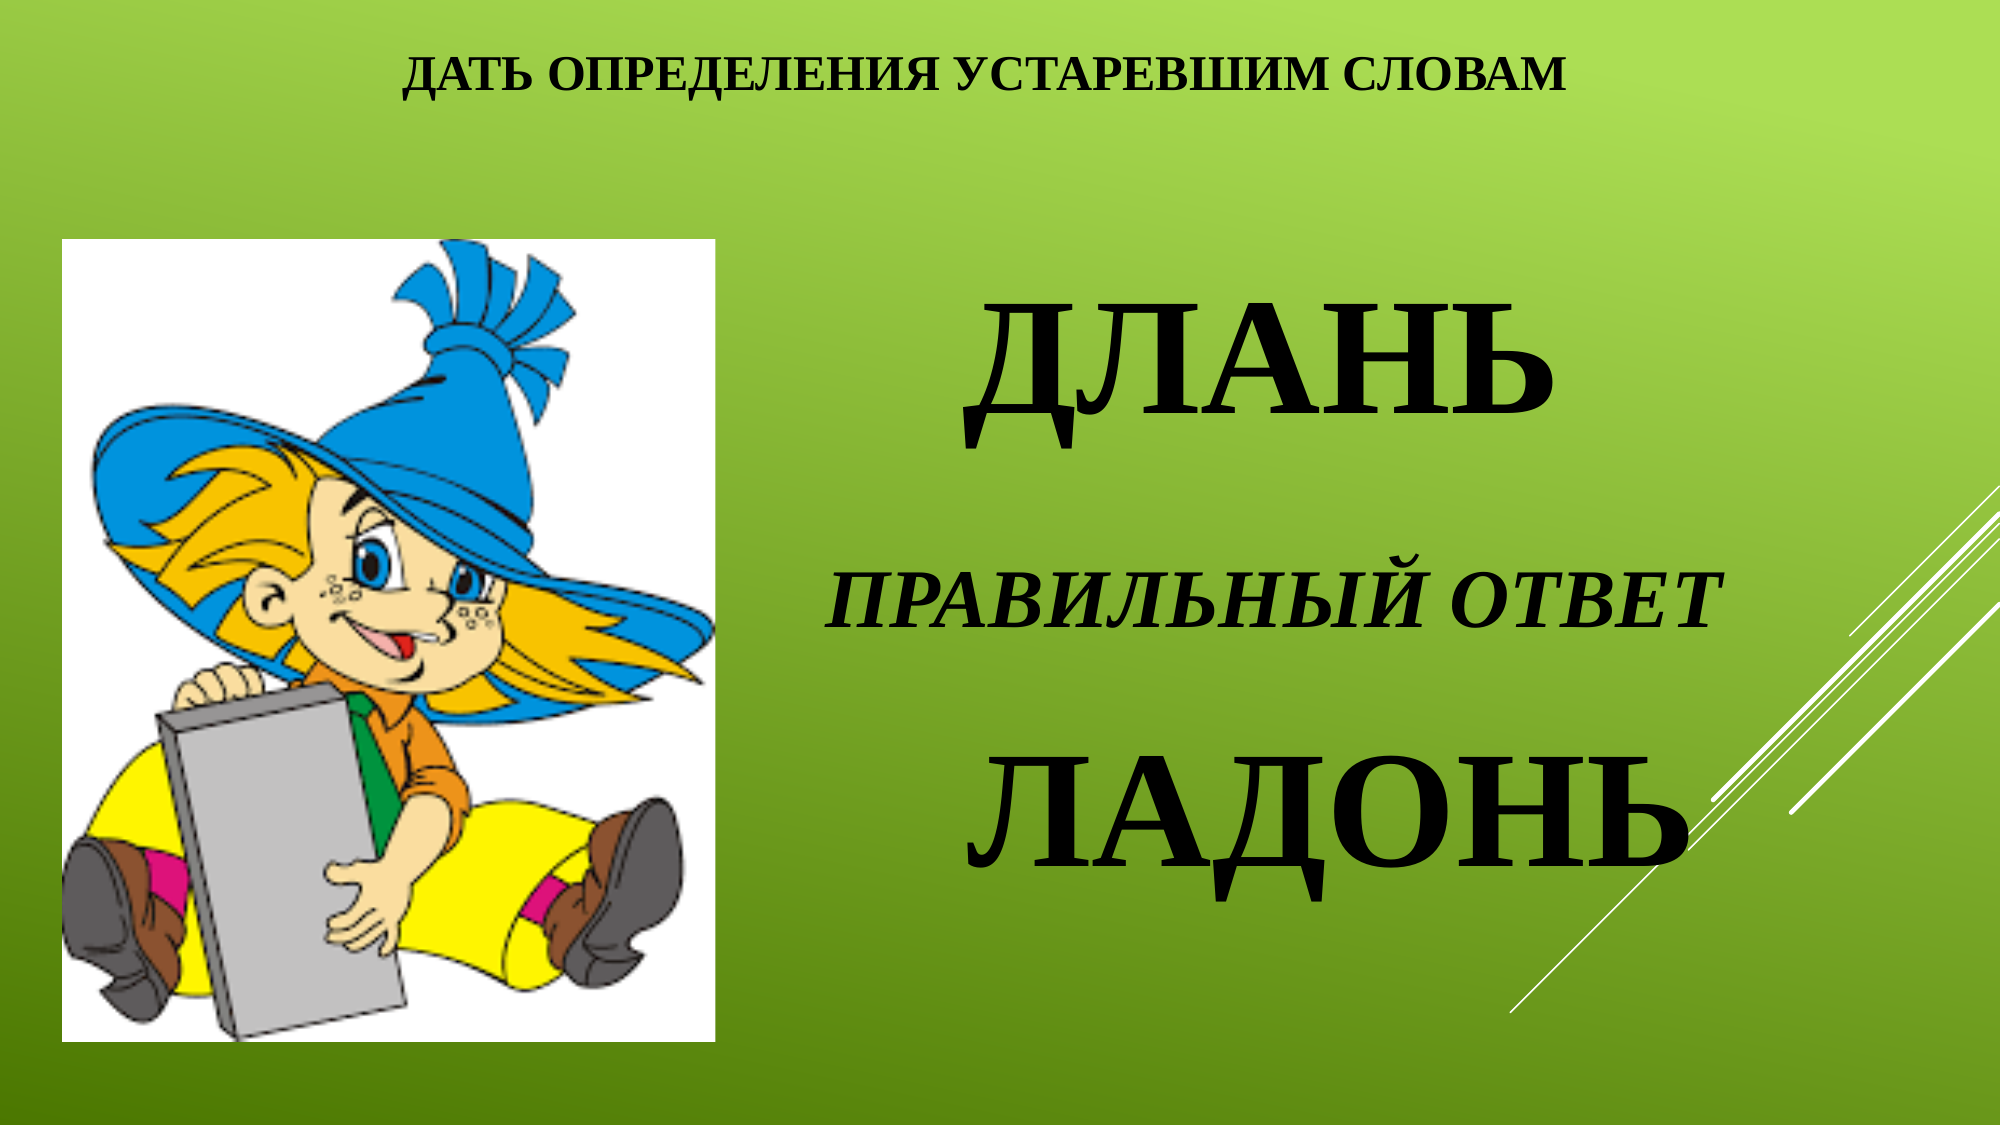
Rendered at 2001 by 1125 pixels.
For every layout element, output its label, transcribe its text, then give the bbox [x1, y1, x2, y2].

text_box ЛАДОНЬ [953, 692, 1766, 908]
text_box ДАТЬ ОПРЕДЕЛЕНИЯ УСТАРЕВШИМ СЛОВАМ [387, 32, 1583, 108]
text_box ПРАВИЛЬНЫЙ ОТВЕТ [810, 536, 1888, 652]
picture [61, 239, 716, 1042]
text_box ДЛАНЬ [876, 239, 1649, 455]
